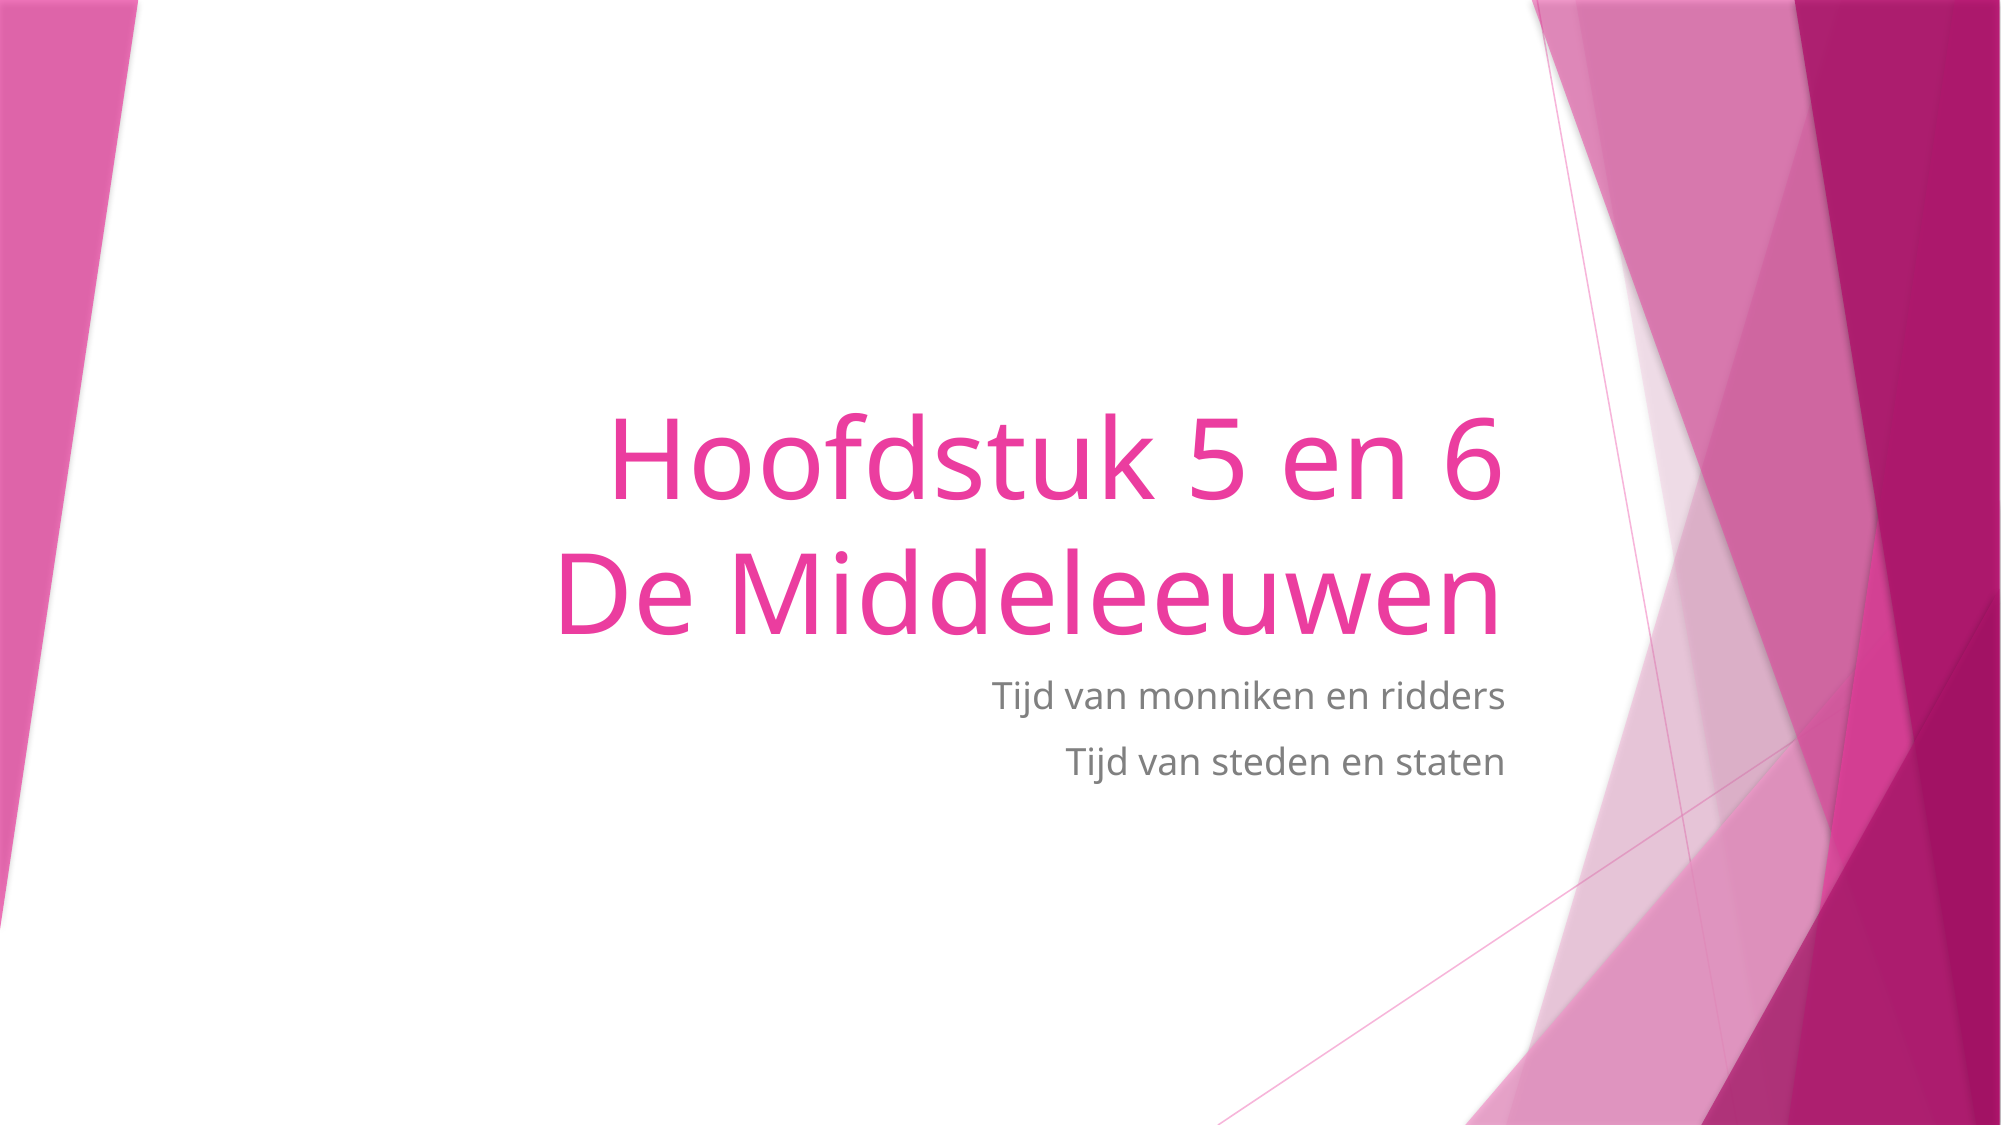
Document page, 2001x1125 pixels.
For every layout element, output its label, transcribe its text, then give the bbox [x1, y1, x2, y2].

subtitle Tijd van monniken en ridders Tijd van steden en staten [247, 664, 1522, 845]
title Hoofdstuk 5 en 6 De Middeleeuwen [247, 394, 1522, 664]
